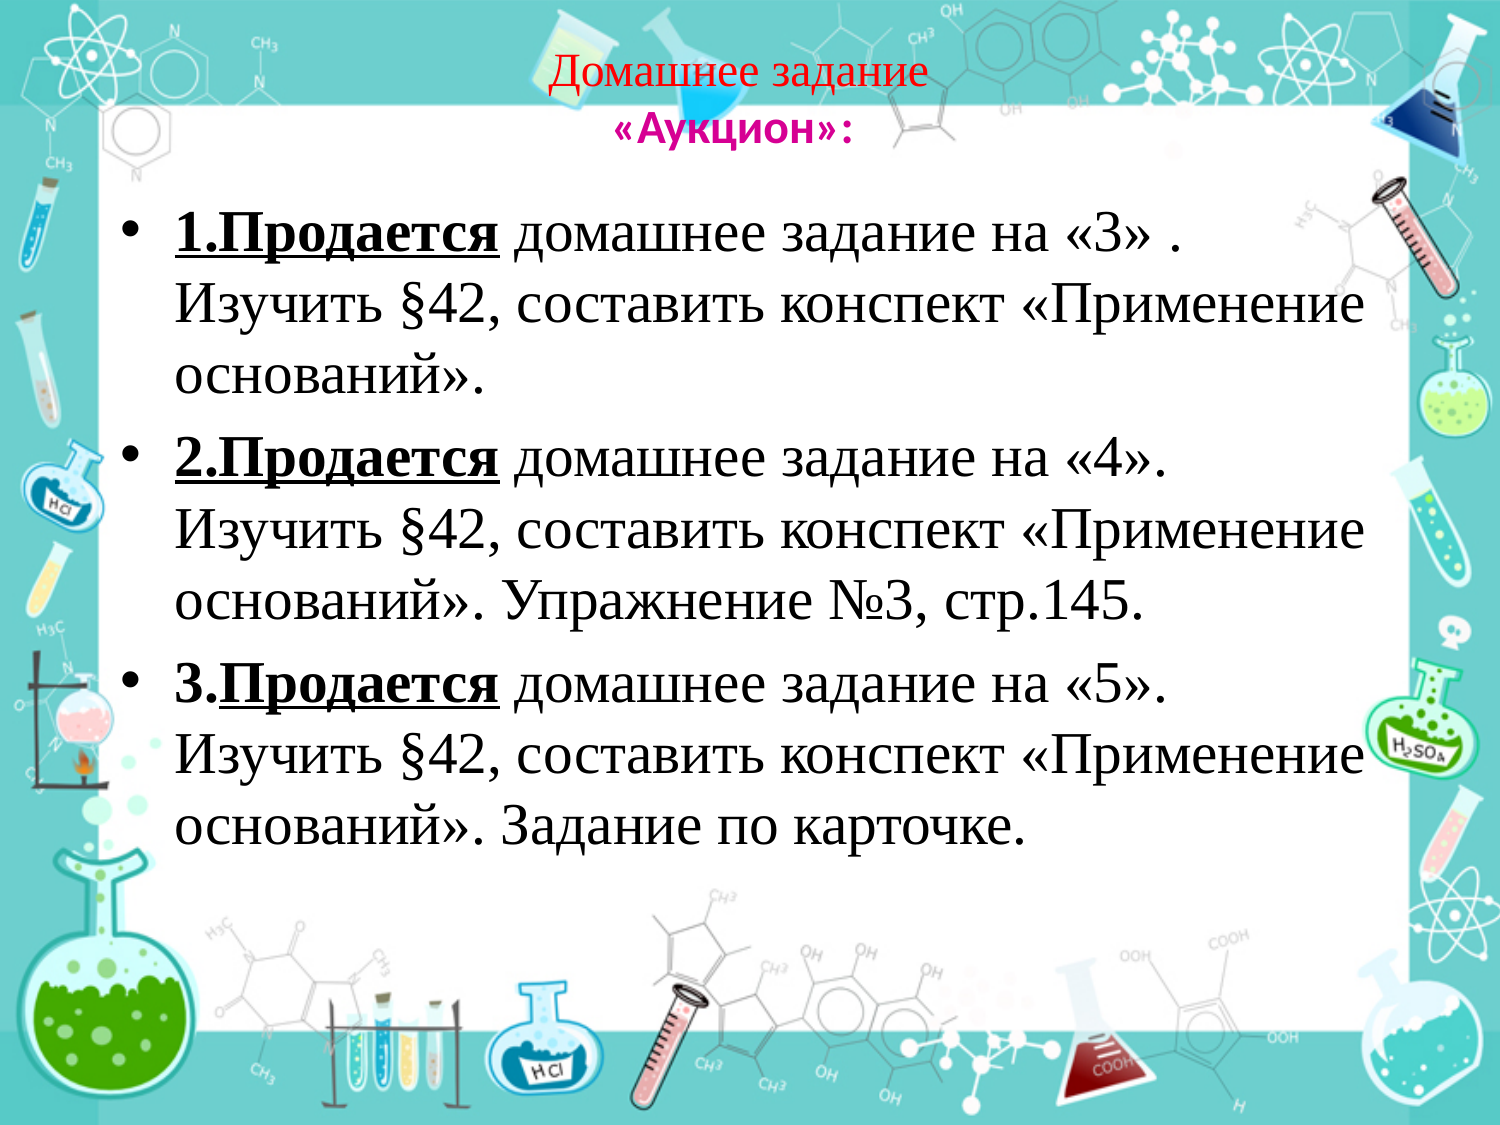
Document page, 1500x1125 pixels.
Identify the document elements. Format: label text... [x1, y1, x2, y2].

list 1.Продается домашнее задание на «3» . Изучить §42, составить конспект «Применение оснований». 2.Продается домашнее задание на «4». Изучить §42, составить конспект «Применение оснований». Упражнение №3, стр.145. 3.Продается домашнее задание на «5». Изучить §42, составить конспект «Применение оснований». Задание по карточке. [105, 184, 1395, 1005]
title Домашнее задание «Аукцион»: [88, 30, 1390, 219]
picture [0, 0, 1500, 1125]
